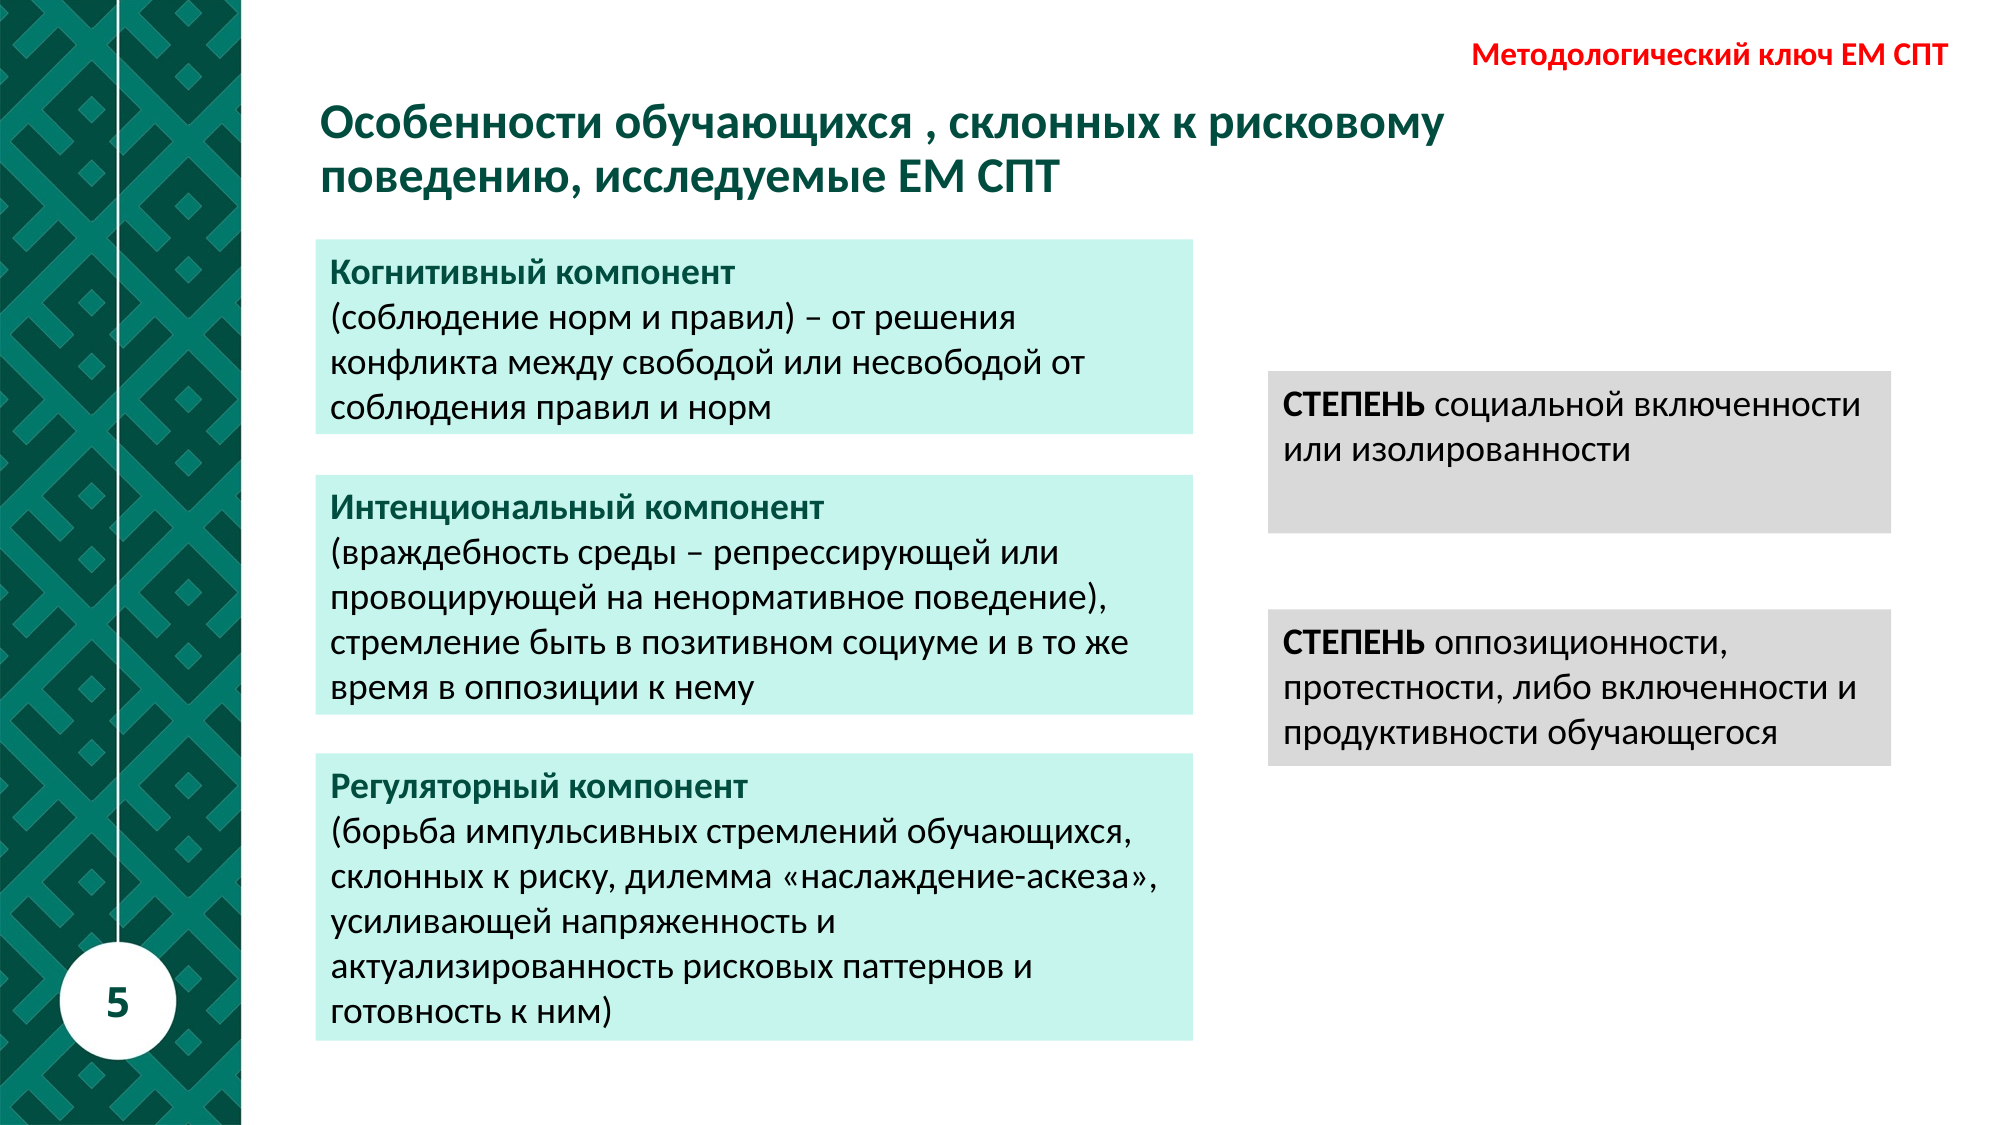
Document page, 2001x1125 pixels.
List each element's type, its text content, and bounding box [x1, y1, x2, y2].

text_box СТЕПЕНЬ социальной включенности или изолированности [1268, 371, 1892, 534]
text_box Методологический ключ ЕМ СПТ [1456, 24, 1965, 80]
text_box 5 [99, 975, 163, 1033]
text_box Когнитивный компонент (соблюдение норм и правил) – от решения конфликта между свободой или несвободой от соблюдения правил и норм [315, 239, 1193, 435]
title Особенности обучающихся , склонных к рисковому поведению, исследуемые ЕМ СПТ [305, 77, 1626, 221]
text_box СТЕПЕНЬ оппозиционности, протестности, либо включенности и продуктивности обучающегося [1268, 609, 1892, 766]
text_box Интенциональный компонент (враждебность среды – репрессирующей или провоцирующей на ненормативное поведение), стремление быть в позитивном социуме и в то же время в оппозиции к нему [315, 474, 1193, 715]
list Регуляторный компонент (борьба импульсивных стремлений обучающихся, склонных к риску, дилемма «наслаждение-аскеза», усиливающей напряженность и актуализированность рисковых паттернов и готовность к ним) [315, 753, 1193, 1041]
picture [0, 0, 2001, 1125]
